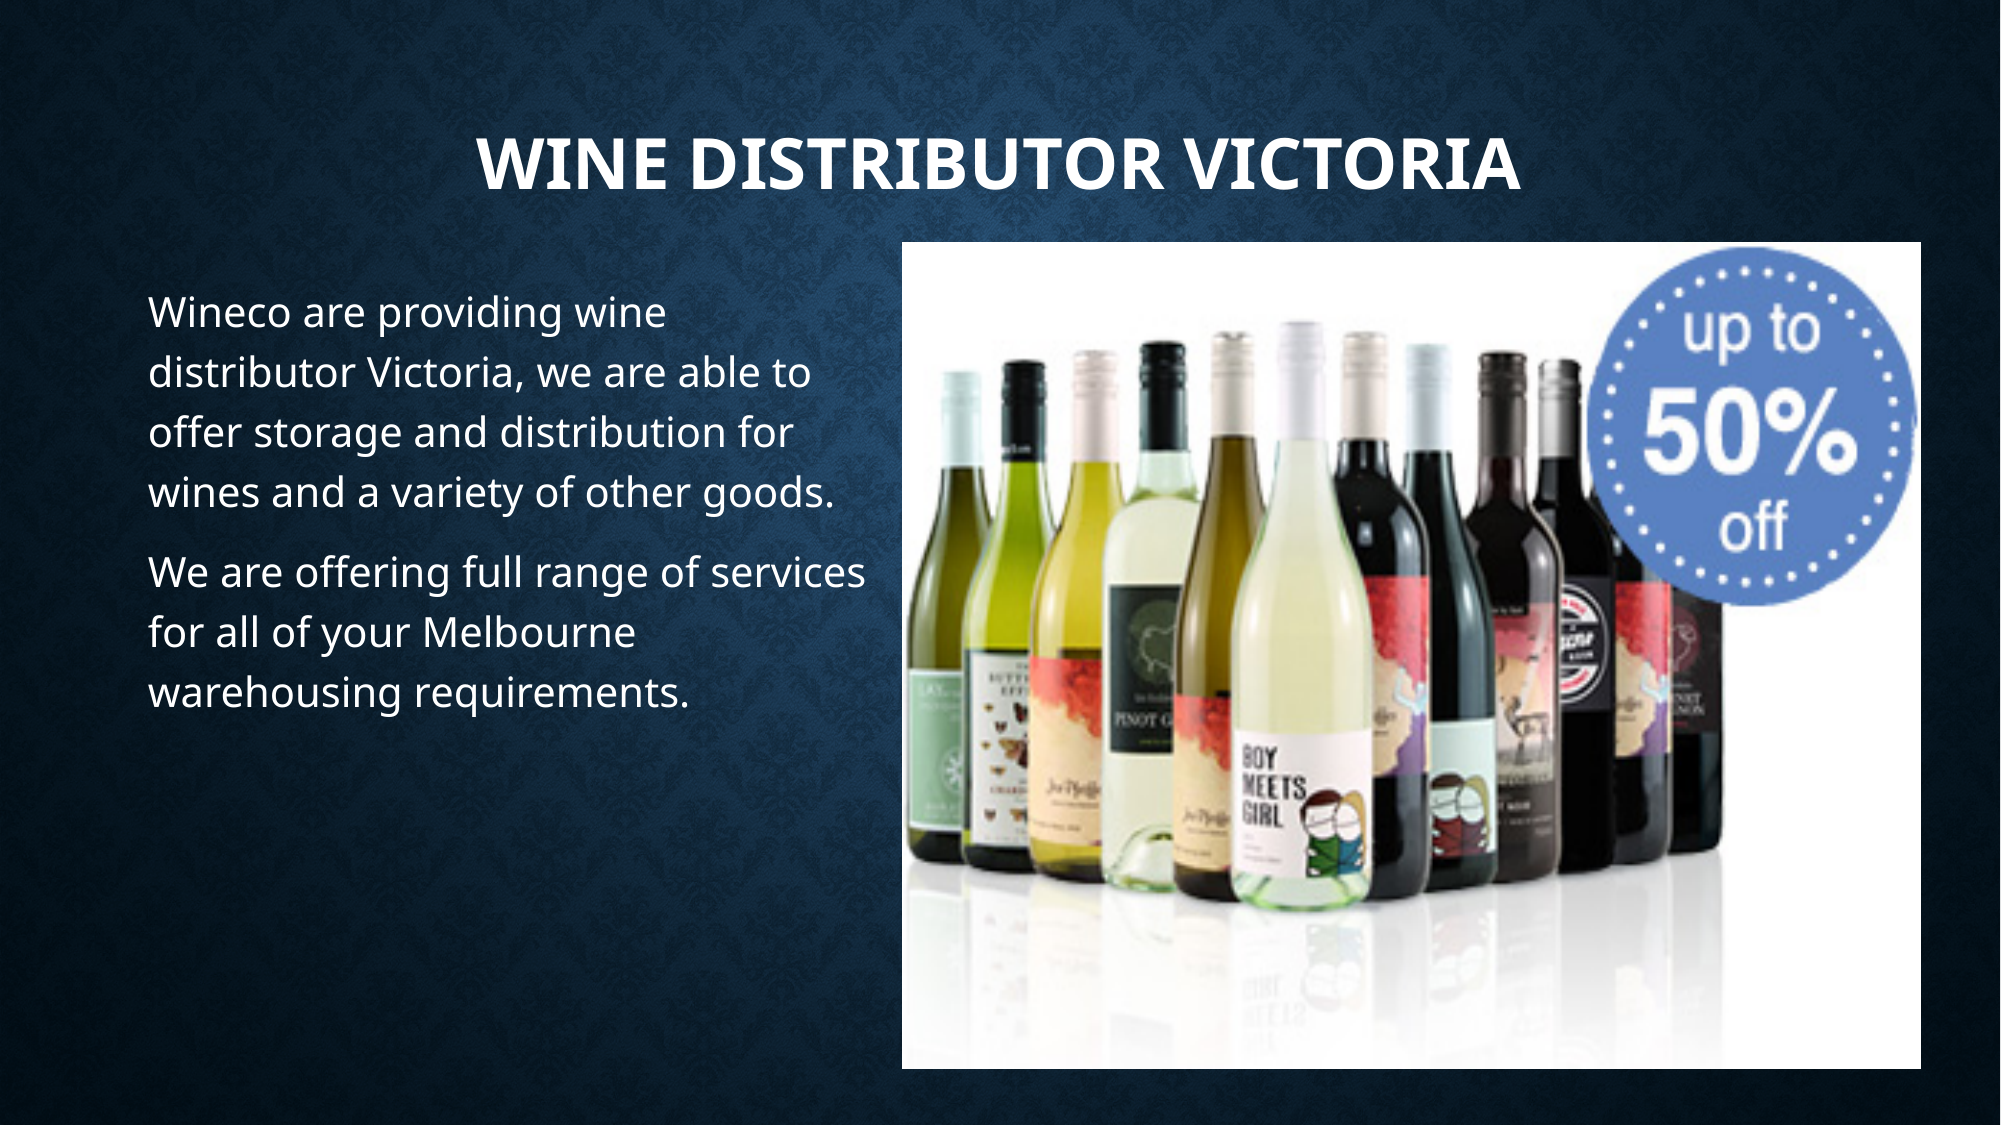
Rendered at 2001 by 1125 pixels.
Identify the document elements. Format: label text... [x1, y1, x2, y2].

list Wineco are providing wine distributor Victoria, we are able to offer storage and distribution for wines and a variety of other goods. We are offering full range of services for all of your Melbourne warehousing requirements. [132, 267, 886, 1036]
title Wine Distributor Victoria [149, 99, 1849, 318]
picture [901, 242, 1921, 1070]
